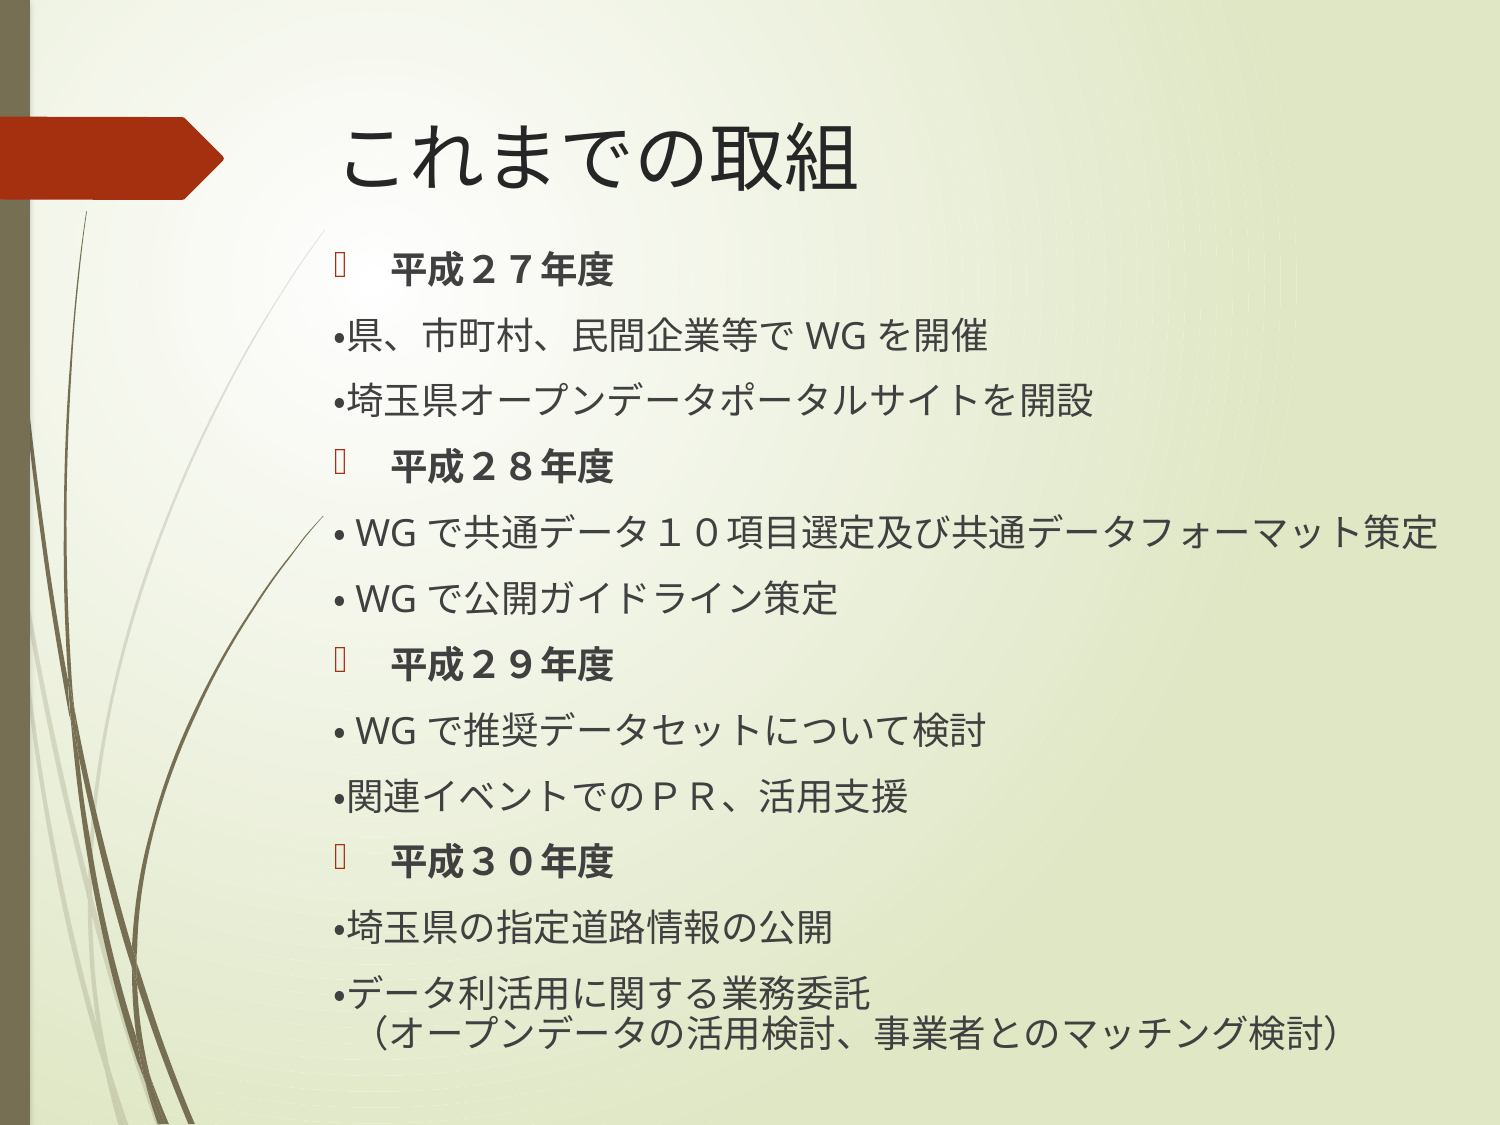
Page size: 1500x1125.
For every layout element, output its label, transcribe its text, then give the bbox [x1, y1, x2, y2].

title これまでの取組 [319, 102, 1400, 238]
list 平成２７年度 ・県、市町村、民間企業等でWGを開催 ・埼玉県オープンデータポータルサイトを開設 平成２８年度 ・WGで共通データ１０項目選定及び共通データフォーマット策定 ・WGで公開ガイドライン策定 平成２９年度 ・WGで推奨データセットについて検討 ・関連イベントでのＰＲ、活用支援 平成３０年度 ・埼玉県の指定道路情報の公開 ・データ利活用に関する業務委託 （オープンデータの活用検討、事業者とのマッチング検討） [318, 238, 1480, 1034]
